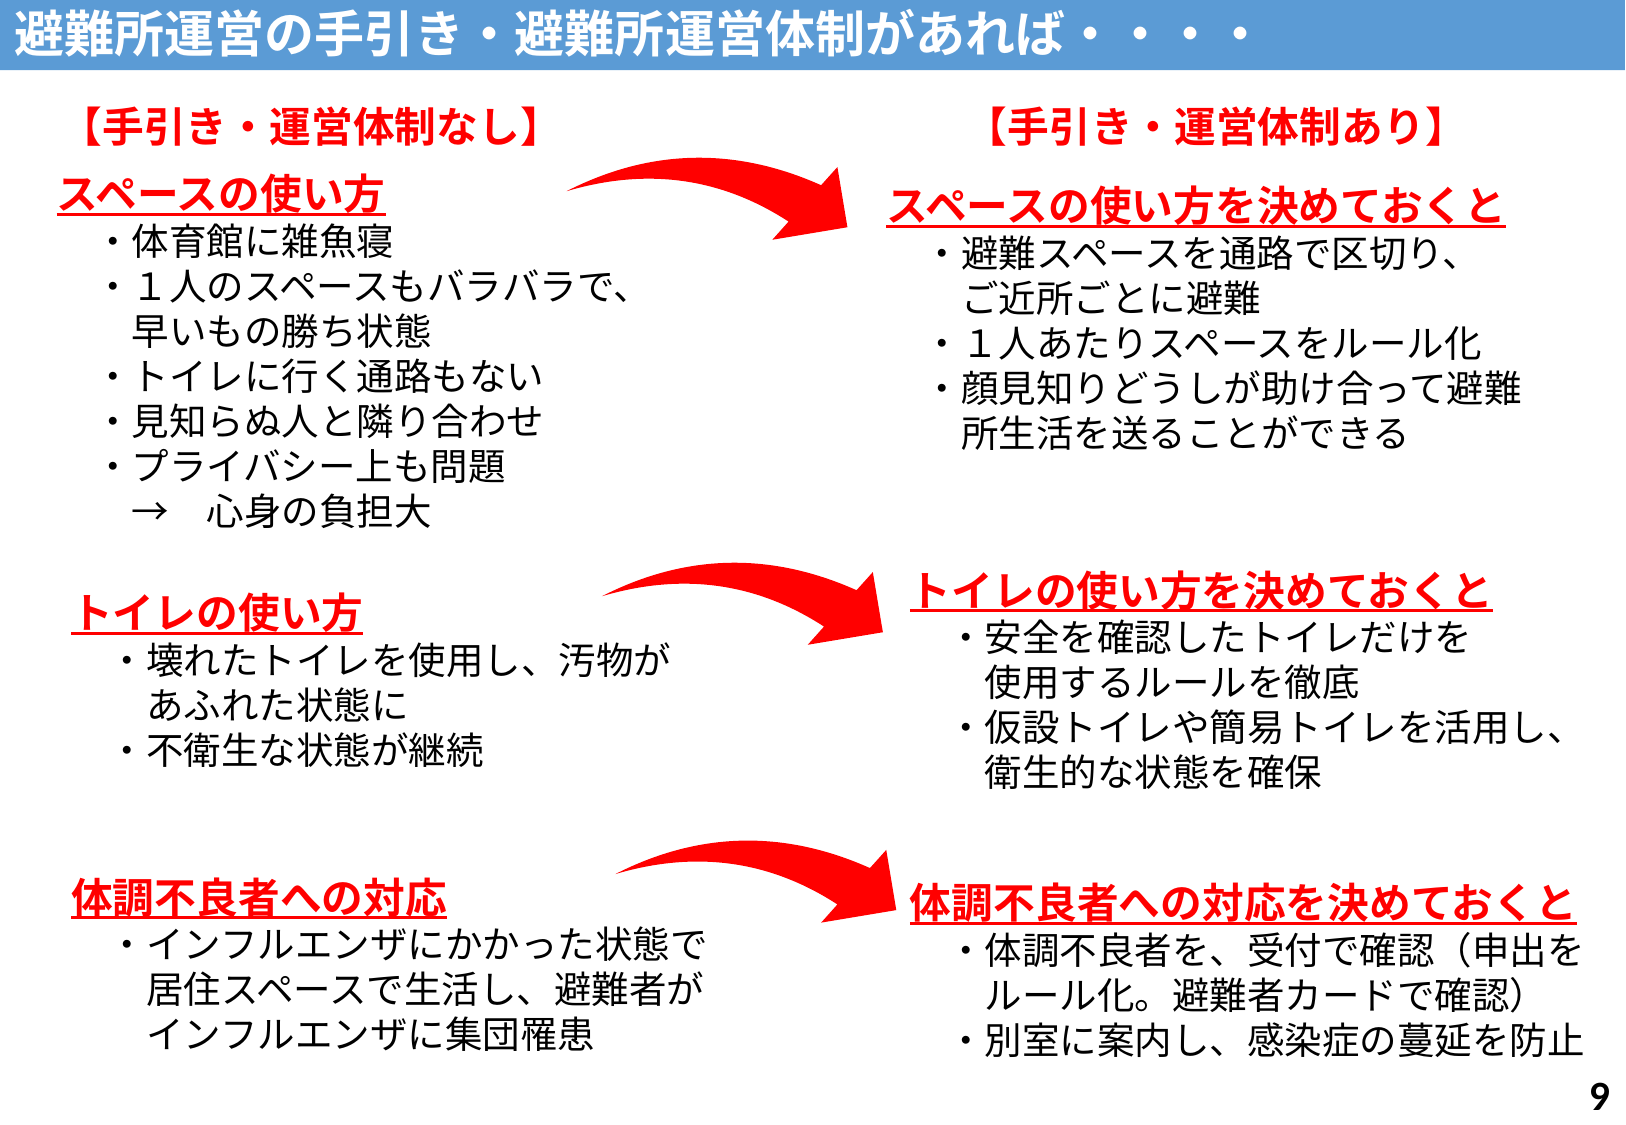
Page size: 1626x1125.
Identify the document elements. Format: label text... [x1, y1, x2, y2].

text_box 体調不良者への対応を決めておくと ・体調不良者を、受付で確認（申出を ルール化。避難者カードで確認） ・別室に案内し、感染症の蔓延を防止 [1052, 869, 1625, 1070]
text_box トイレの使い方を決めておくと ・安全を確認したトイレだけを 使用するルールを徹底 ・仮設トイレや簡易トイレを活用し、 衛生的な状態を確保 [1038, 556, 1592, 802]
picture [564, 28, 1003, 421]
slide_number 8 [1259, 1064, 1625, 1125]
text_box 避難所運営の手引き・避難所運営体制があれば・・・・ [0, 0, 1625, 71]
text_box スペースの使い方を決めておくと ・避難スペースを通路で区切り、 ご近所ごとに避難 ・１人あたりスペースをルール化 ・顔見知りどうしが助け合って避難 所生活を送ることができる [871, 172, 1592, 463]
text_box トイレの使い方 ・壊れたトイレを使用し、汚物が あふれた状態に ・不衛生な状態が継続 [56, 579, 599, 780]
text_box 【手引き・運営体制なし】 [16, 93, 564, 158]
text_box 体調不良者への対応 ・インフルエンザにかかった状態で 居住スペースで生活し、避難者が インフルエンザに集団罹患 [56, 864, 613, 1064]
text_box 【手引き・運営体制あり】 [1003, 93, 1514, 158]
picture [599, 433, 1052, 1104]
text_box スペースの使い方 ・体育館に雑魚寝 ・１人のスペースもバラバラで、 早いもの勝ち状態 ・トイレに行く通路もない ・見知らぬ人と隣り合わせ ・プライバシー上も問題 → 心身の負担大 [41, 160, 739, 541]
